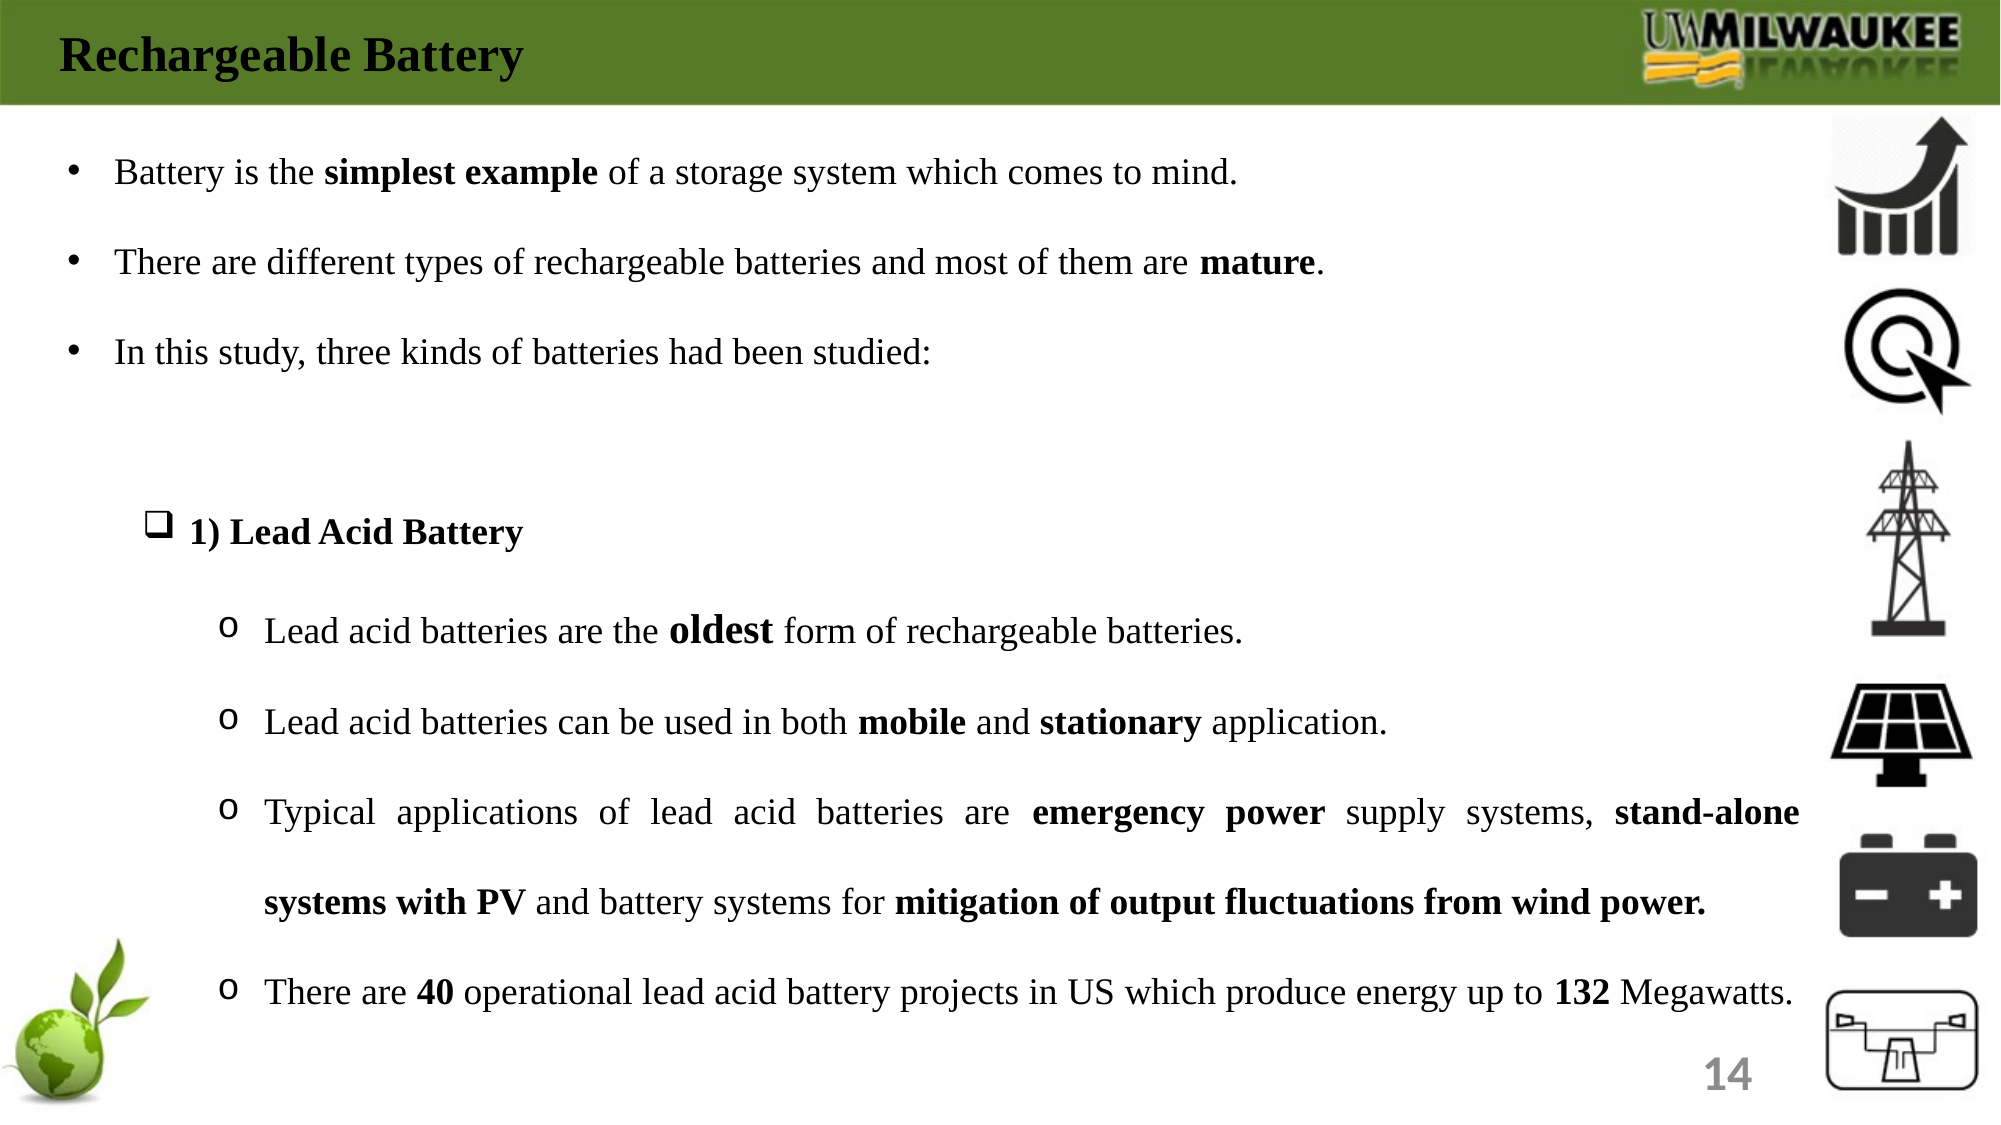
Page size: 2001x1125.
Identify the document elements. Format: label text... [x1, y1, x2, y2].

text_box Battery is the simplest example of a storage system which comes to mind. There are different types of rechargeable batteries and most of them are mature. In this study, three kinds of batteries had been studied: 1) Lead Acid Battery Lead acid batteries are the oldest form of rechargeable batteries. Lead acid batteries can be used in both mobile and stationary application. Typical applications of lead acid batteries are emergency power supply systems, stand-alone systems with PV and battery systems for mitigation of output fluctuations from wind power. There are 40 operational lead acid battery projects in US which produce energy up to 132 Megawatts. [52, 94, 1815, 1020]
text_box Rechargeable Battery [44, 14, 972, 90]
picture [0, 0, 2001, 1125]
slide_number 14 [1317, 1040, 1768, 1101]
